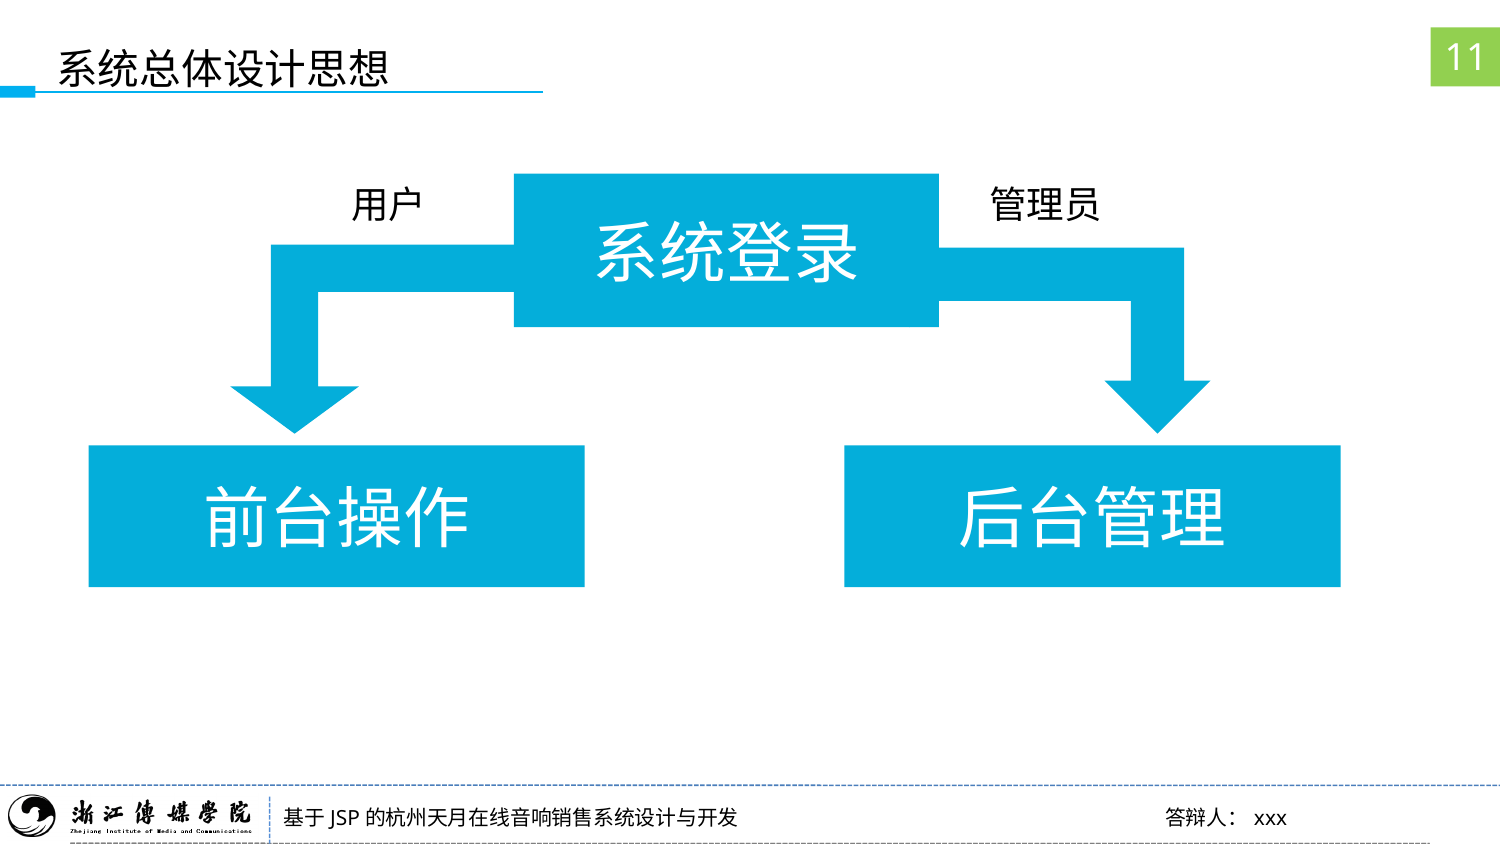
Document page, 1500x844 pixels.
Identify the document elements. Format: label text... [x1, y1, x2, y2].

text_box 前台操作 [86, 443, 587, 589]
text_box [854, 219, 1213, 436]
text_box [228, 242, 516, 436]
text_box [1426, 25, 1500, 87]
text_box [0, 85, 36, 98]
text_box 后台管理 [842, 443, 1343, 589]
text_box 系统登录 [512, 172, 941, 329]
text_box 用户 [336, 173, 443, 234]
picture [7, 793, 259, 841]
text_box 系统总体设计思想 [41, 32, 461, 91]
text_box 管理员 [974, 173, 1152, 234]
